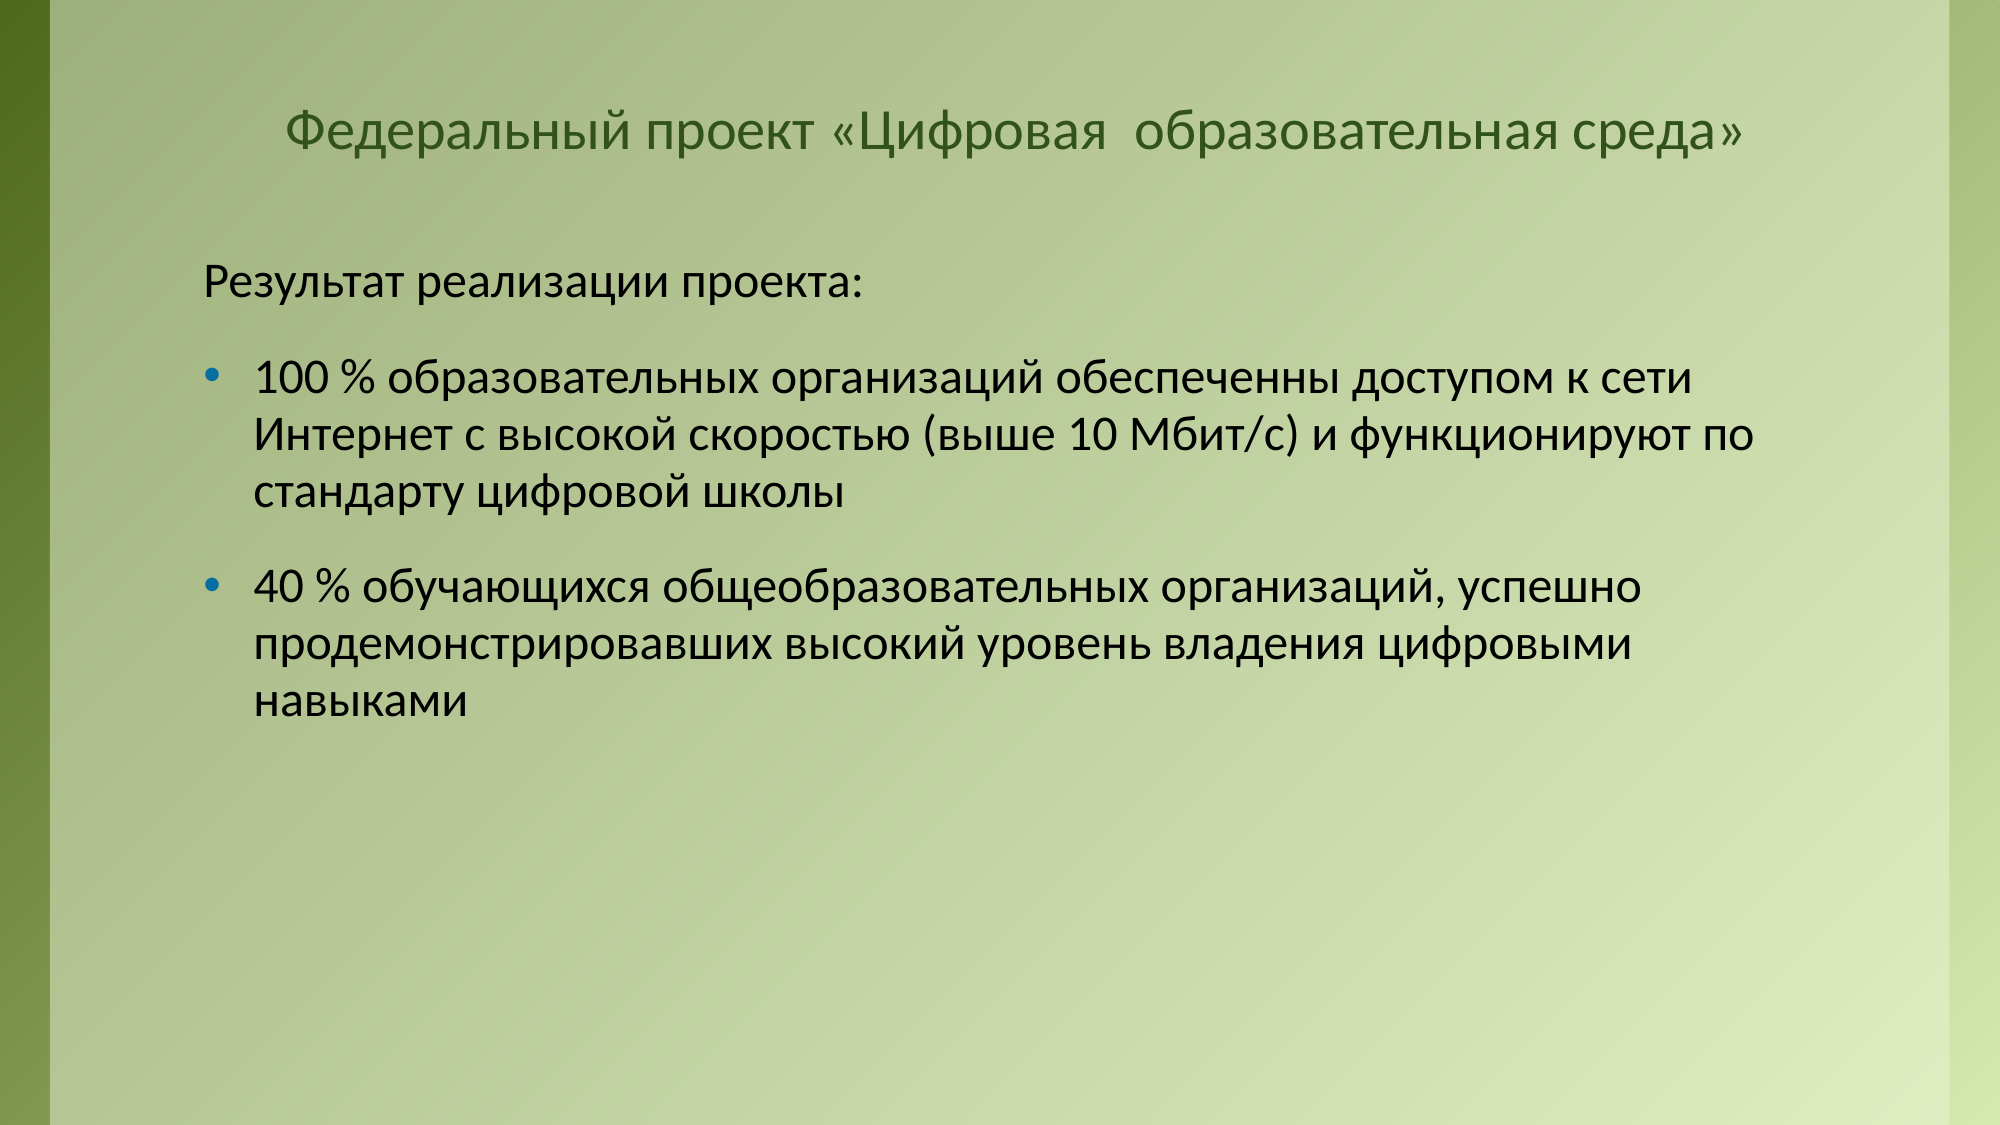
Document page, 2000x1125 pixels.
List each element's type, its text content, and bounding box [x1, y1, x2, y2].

title Федеральный проект «Цифровая образовательная среда» [183, 12, 1850, 241]
list Результат реализации проекта: 100 % образовательных организаций обеспеченны доступом к сети Интернет с высокой скоростью (выше 10 Мбит/с) и функционируют по стандарту цифровой школы 40 % обучающихся общеобразовательных организаций, успешно продемонстрировавших высокий уровень владения цифровыми навыками [183, 241, 1850, 1013]
